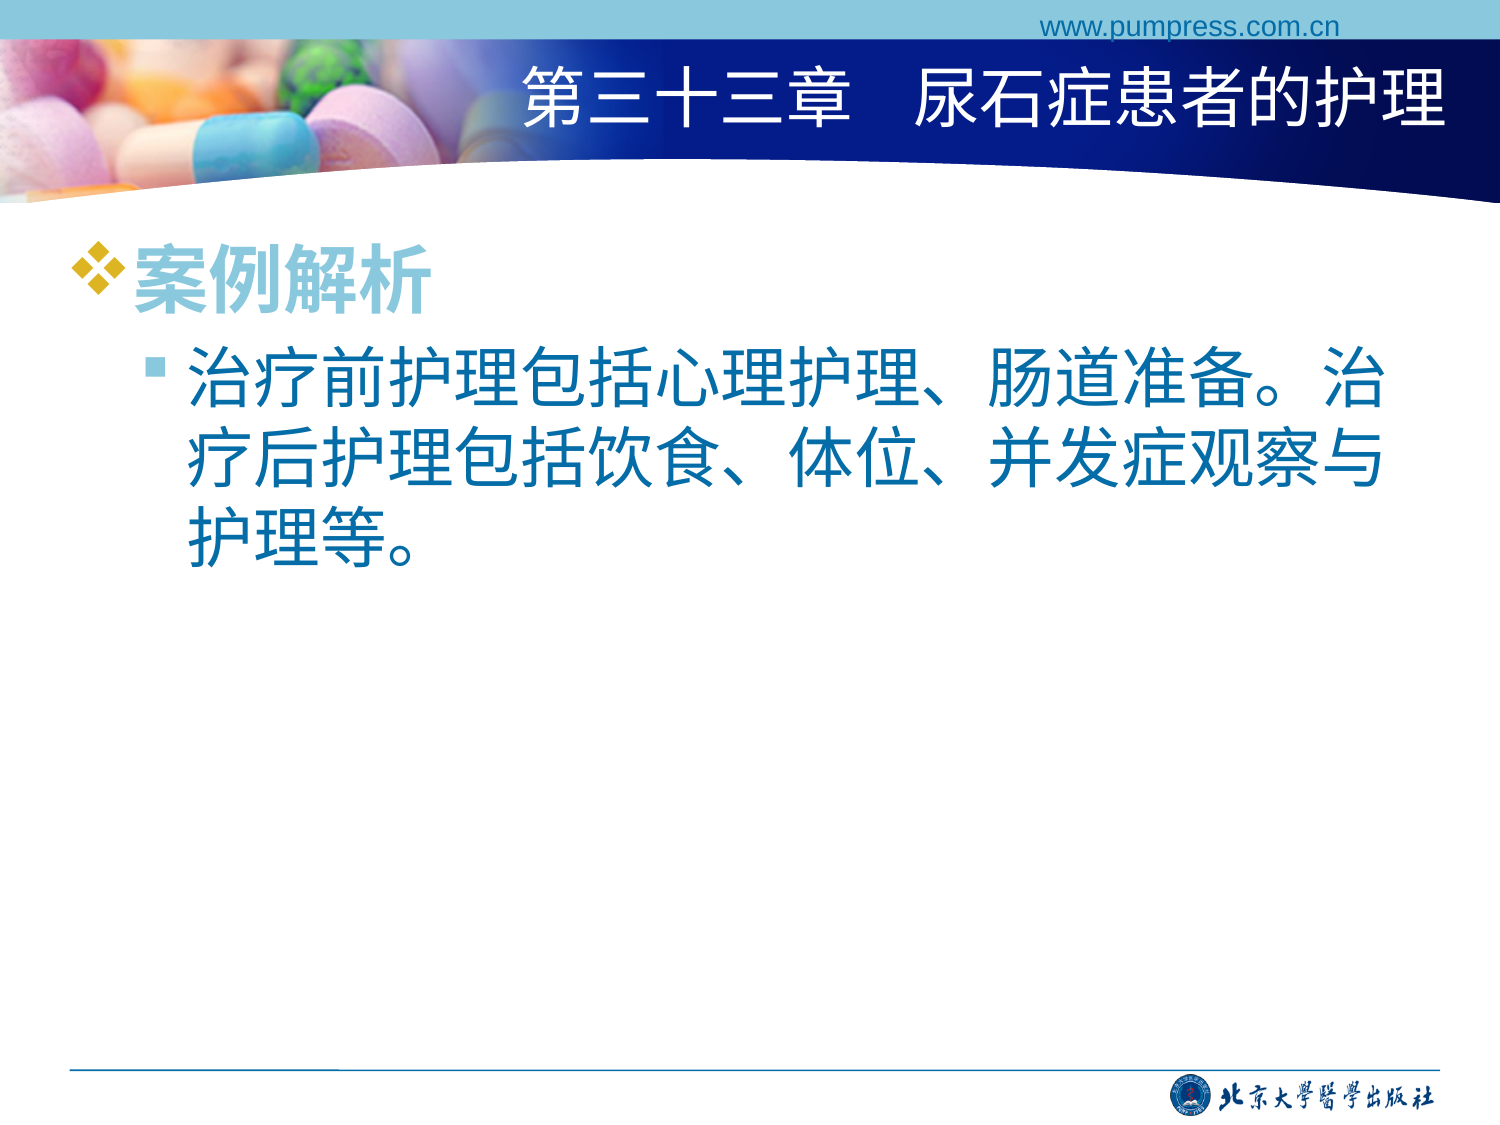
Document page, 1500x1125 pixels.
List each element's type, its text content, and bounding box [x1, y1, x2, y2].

title 第三十三章 尿石症患者的护理 [137, 49, 1463, 143]
picture [1170, 1074, 1436, 1118]
picture [0, 40, 1500, 203]
list 案例解析 治疗前护理包括心理护理、肠道准备。治疗后护理包括饮食、体位、并发症观察与护理等。 [49, 224, 1463, 1026]
slide_number www.pumpress.com.cn [1025, 0, 1463, 38]
